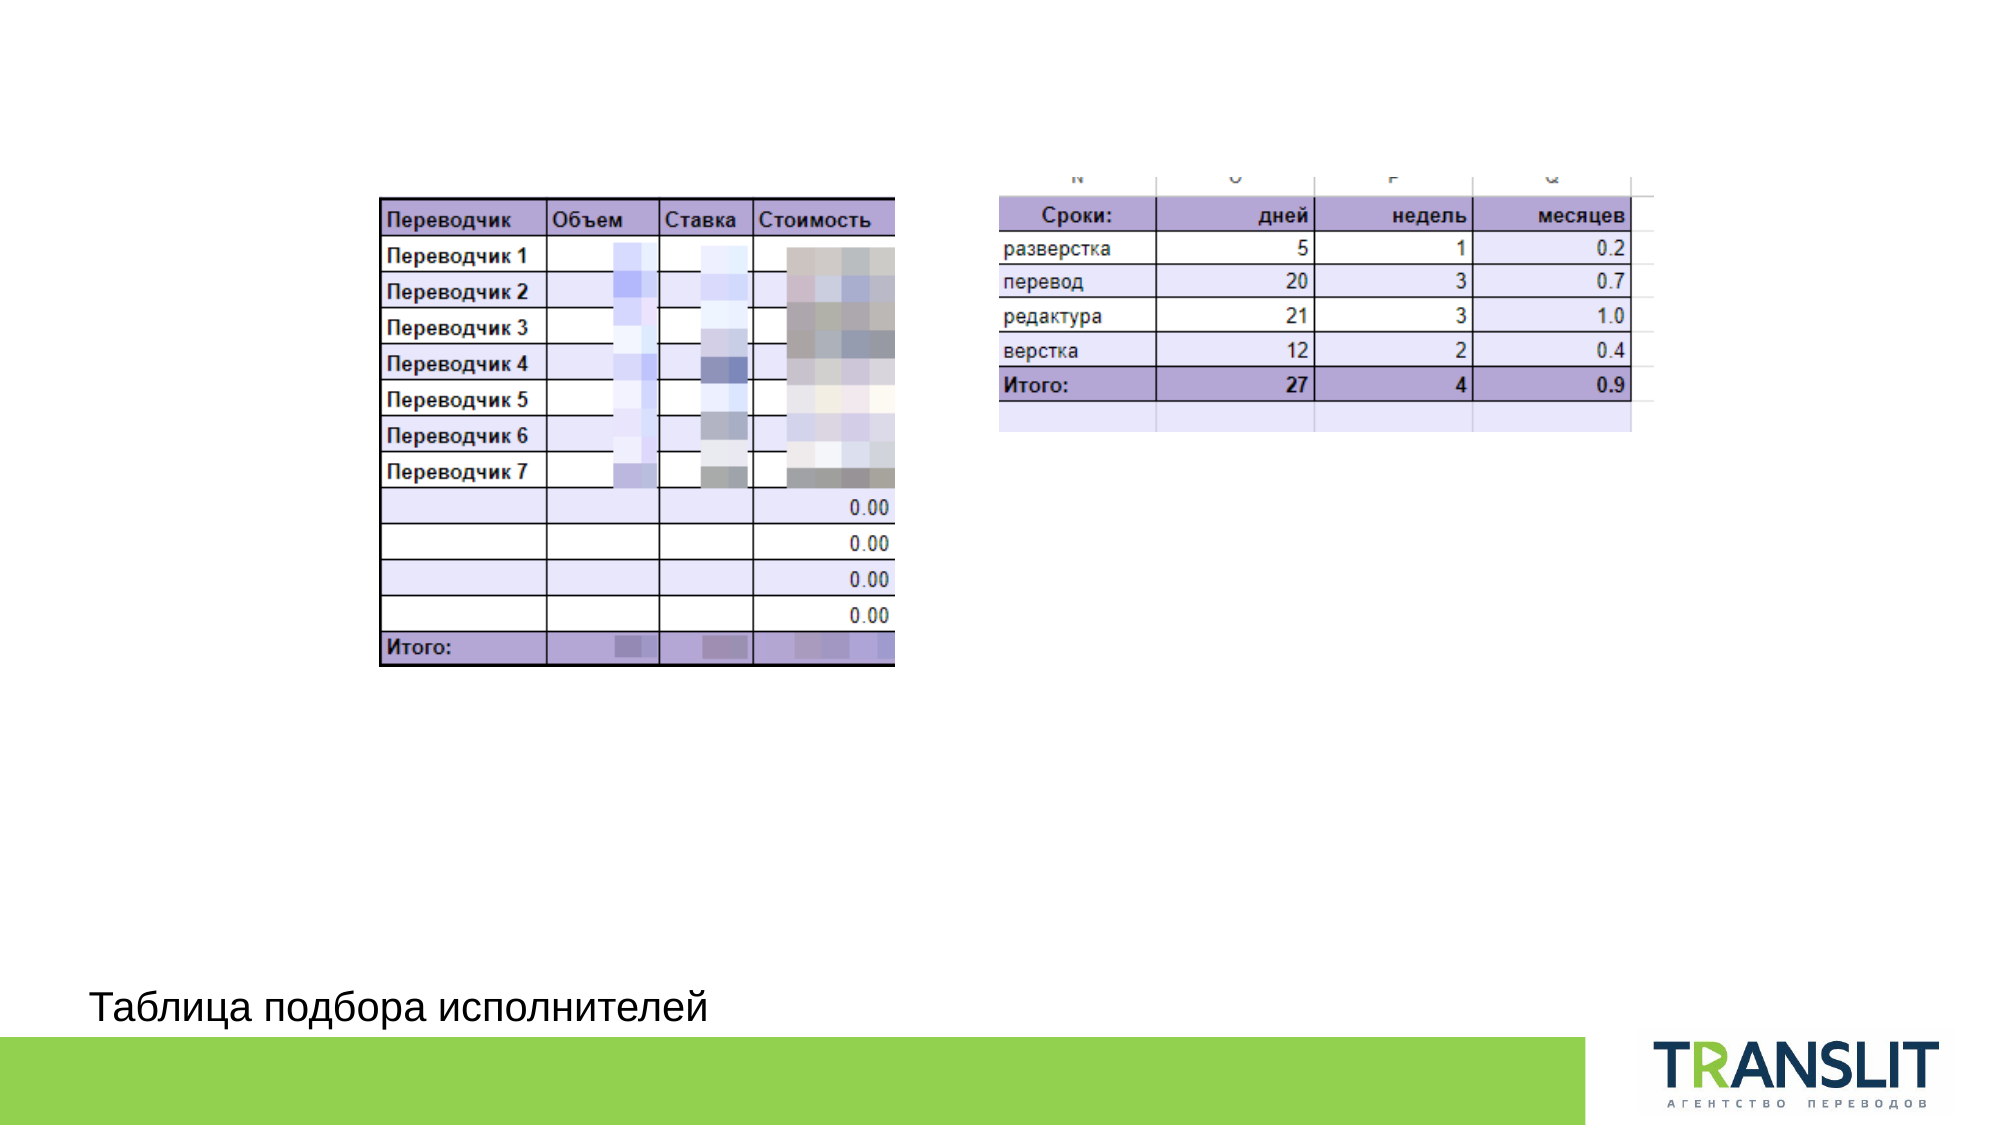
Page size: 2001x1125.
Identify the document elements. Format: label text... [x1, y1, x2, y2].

text_box Таблица подбора исполнителей [54, 947, 1780, 1028]
picture [999, 177, 1654, 432]
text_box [0, 1028, 1955, 1125]
picture [379, 196, 895, 667]
